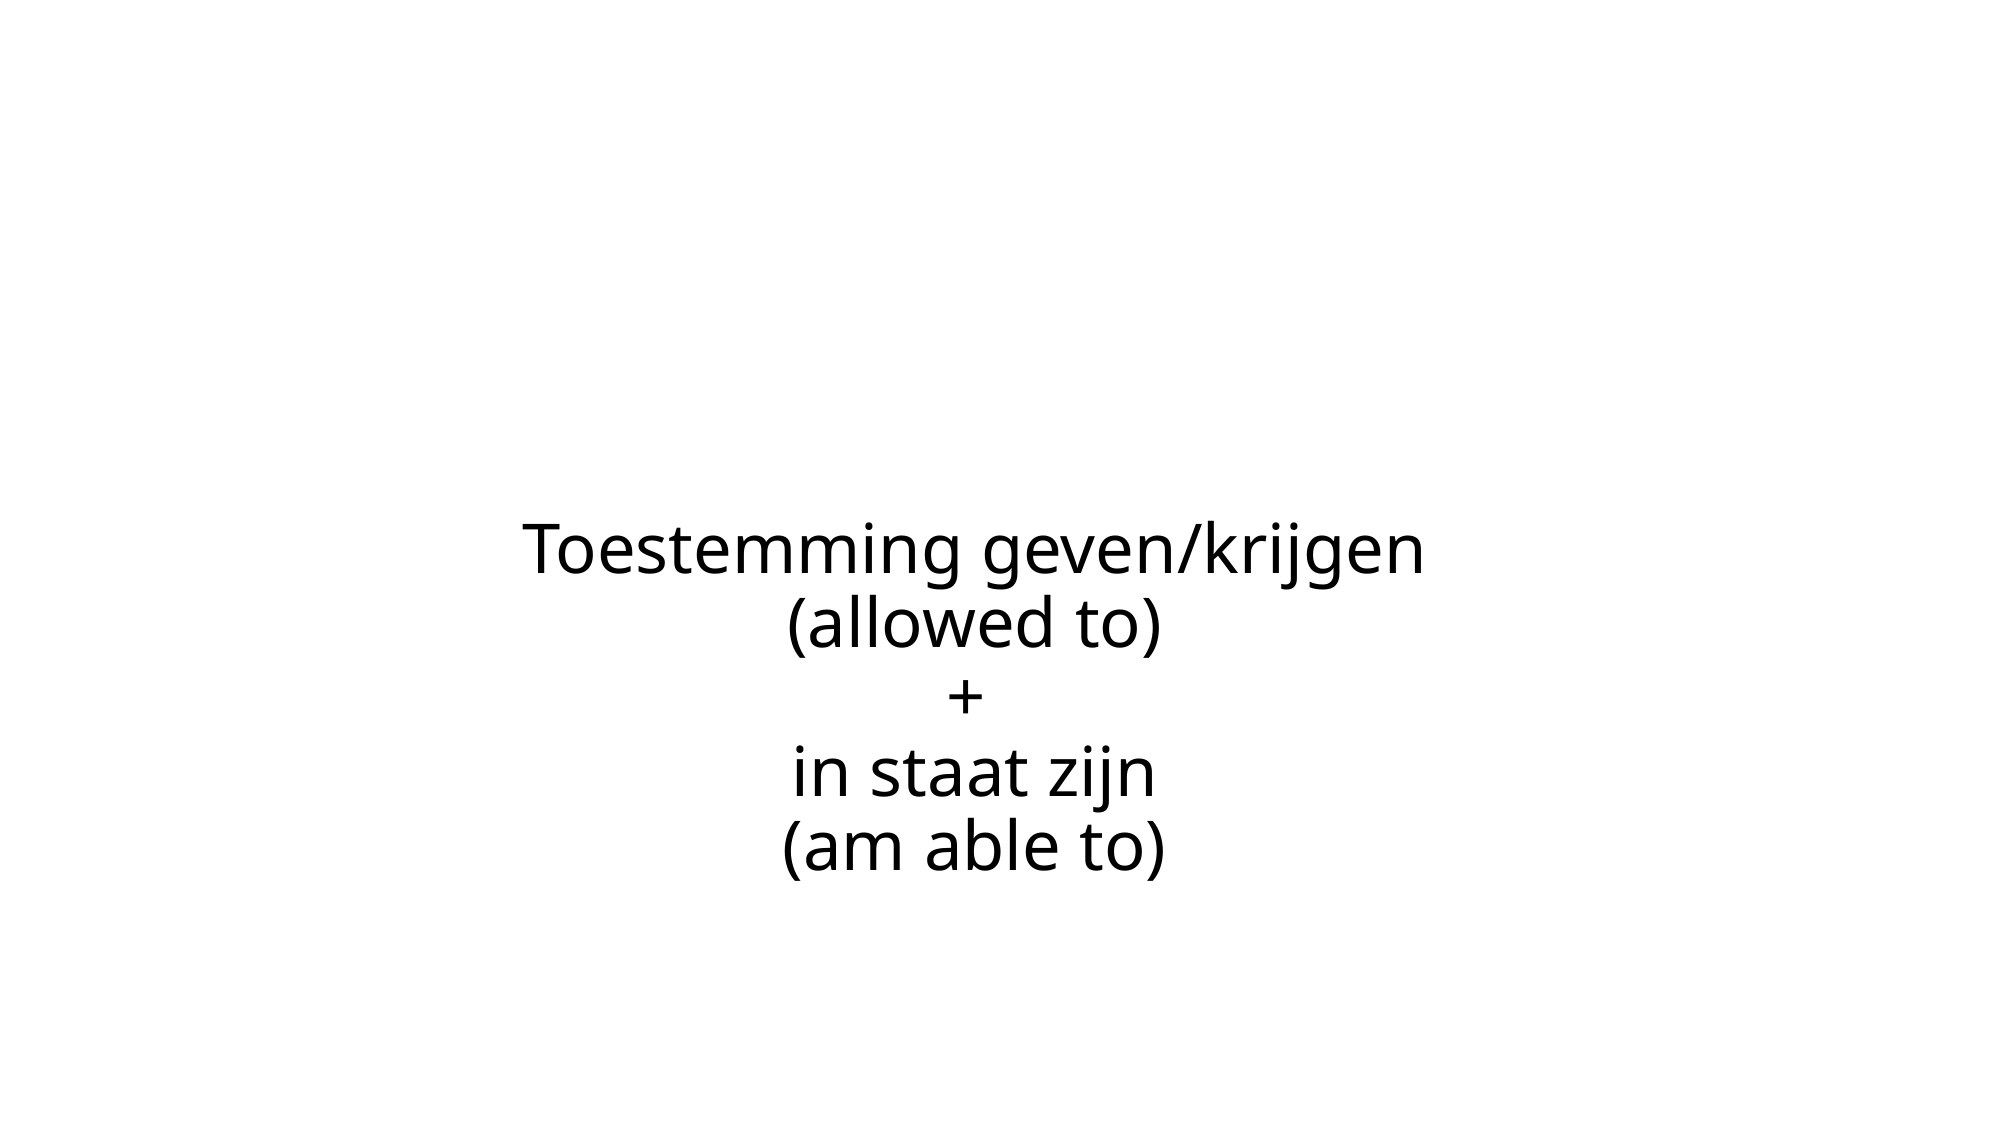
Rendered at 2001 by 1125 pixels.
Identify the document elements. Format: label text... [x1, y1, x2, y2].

title Toestemming geven/krijgen (allowed to) + in staat zijn (am able to) [224, 501, 1725, 893]
